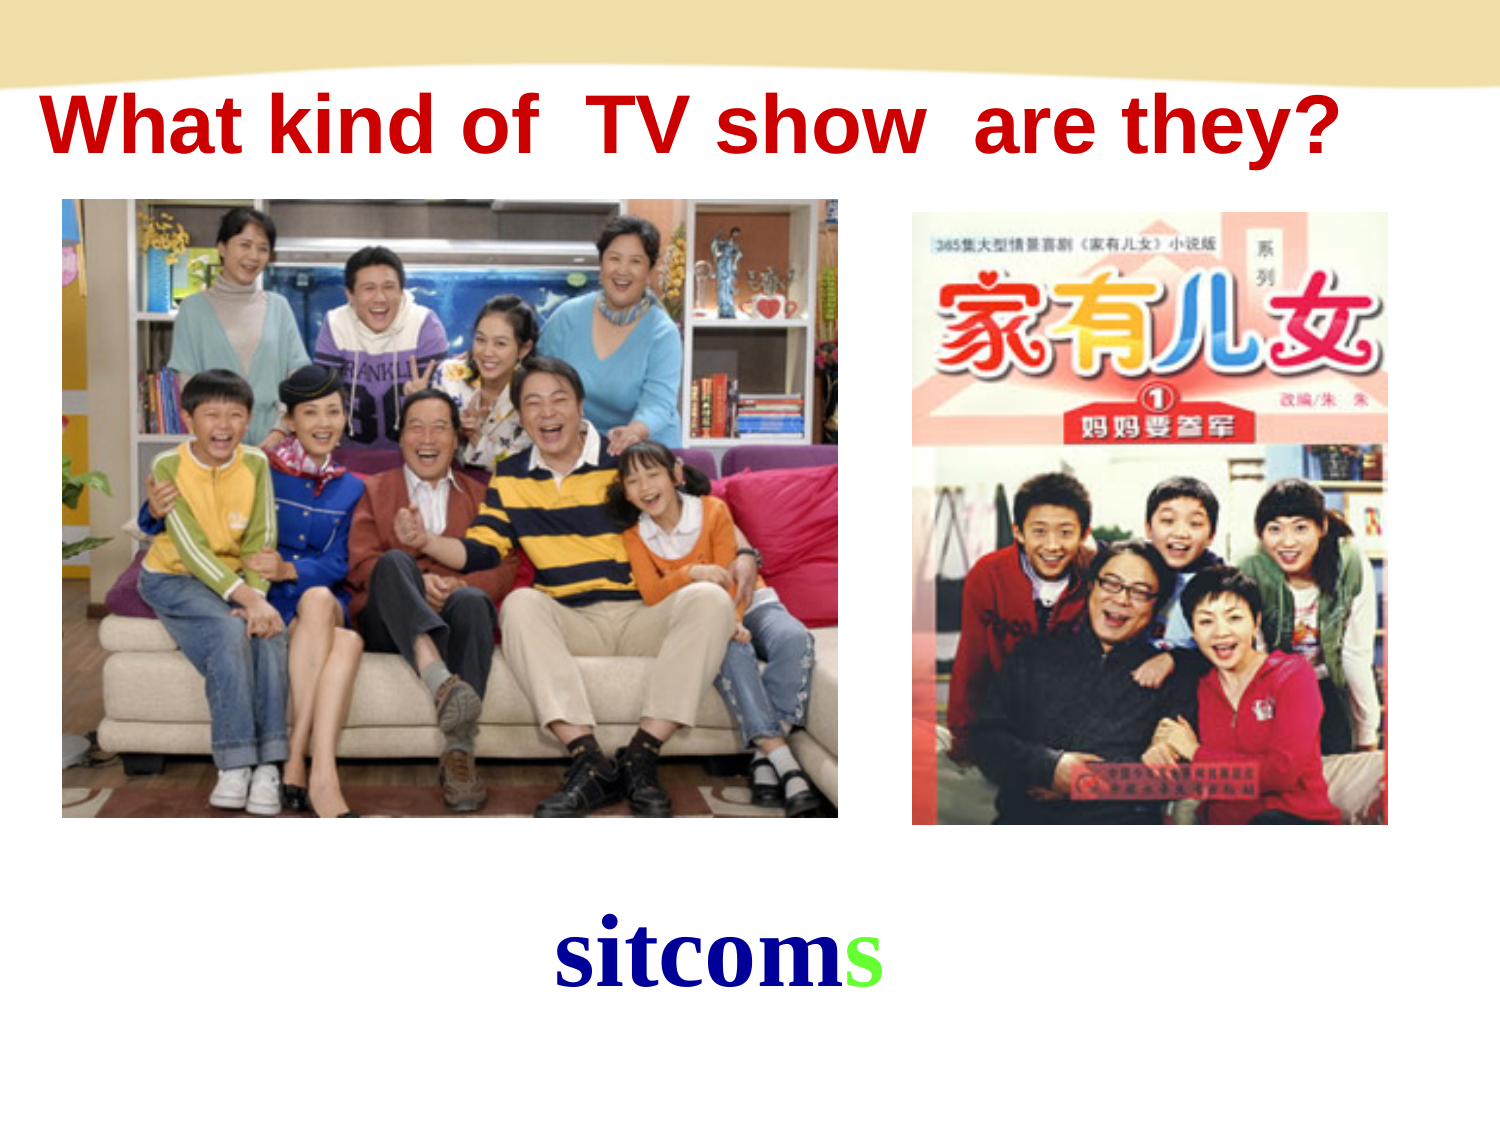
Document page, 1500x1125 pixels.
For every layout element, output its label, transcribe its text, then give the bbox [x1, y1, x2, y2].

picture [0, 0, 1500, 1125]
text_box What kind of TV show are they? [24, 62, 1500, 178]
text_box sitcoms [539, 874, 900, 1015]
